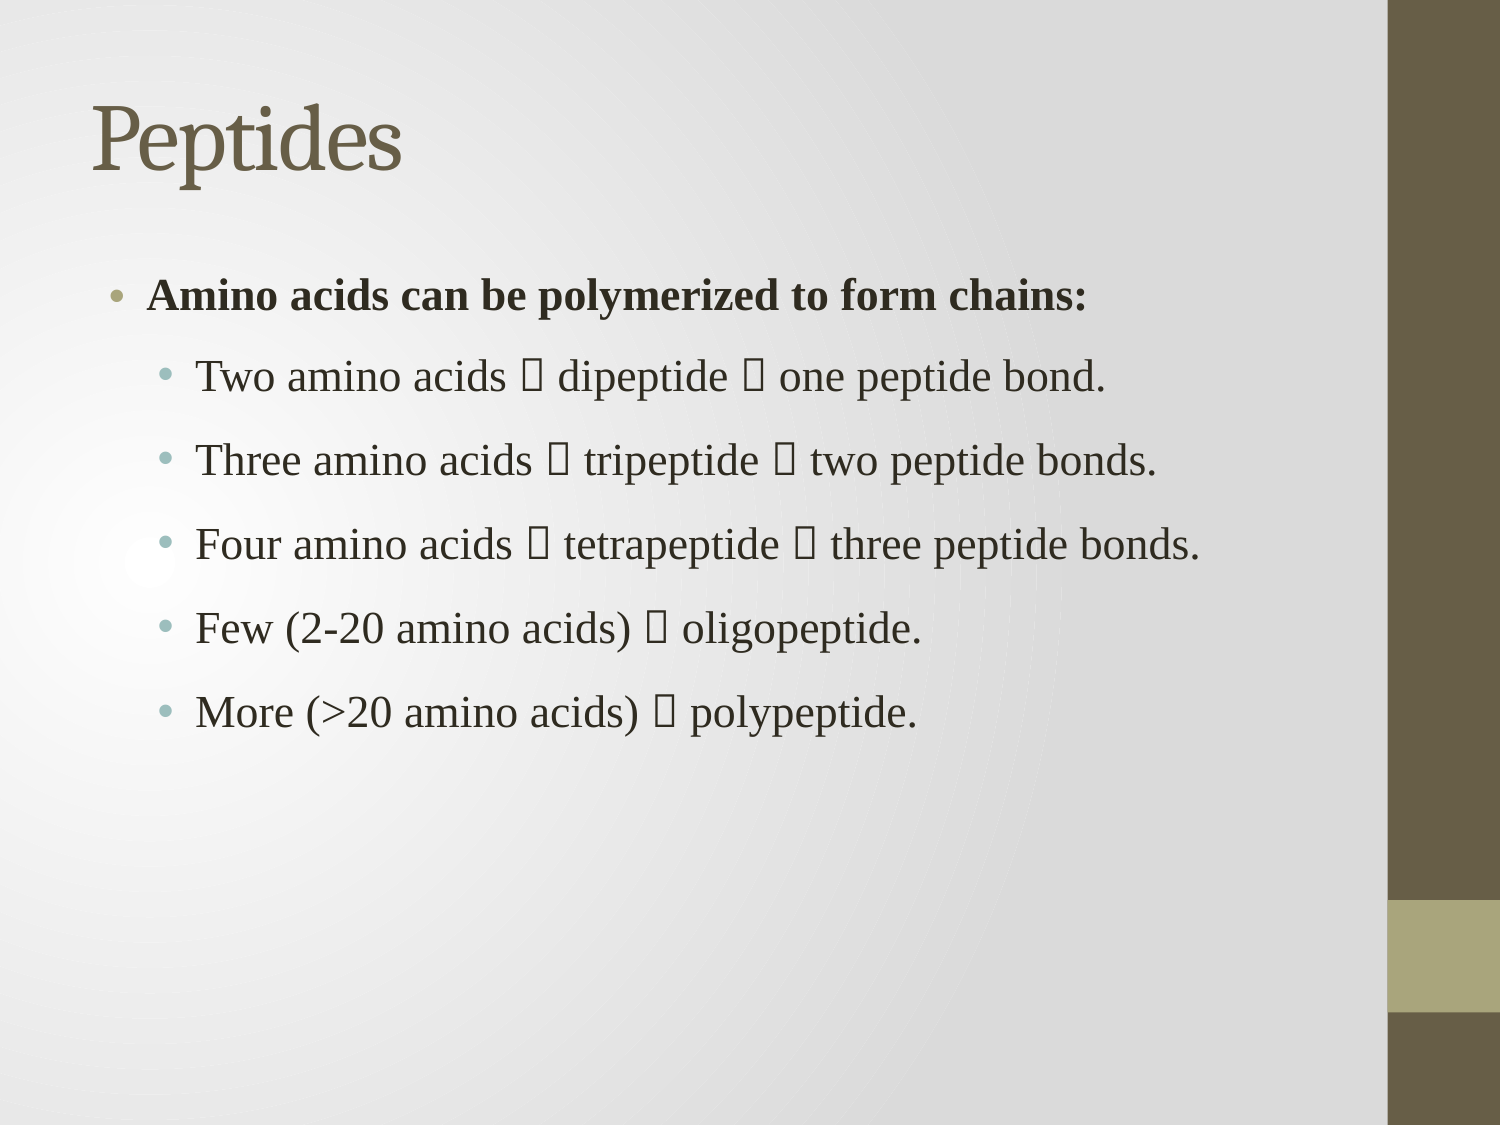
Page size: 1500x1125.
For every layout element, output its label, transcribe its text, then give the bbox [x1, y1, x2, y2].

title Peptides [75, 45, 1325, 233]
list Amino acids can be polymerized to form chains: Two amino acids  dipeptide  one peptide bond. Three amino acids  tripeptide  two peptide bonds. Four amino acids  tetrapeptide  three peptide bonds. Few (2-20 amino acids)  oligopeptide. More (>20 amino acids)  polypeptide. [75, 262, 1325, 1050]
